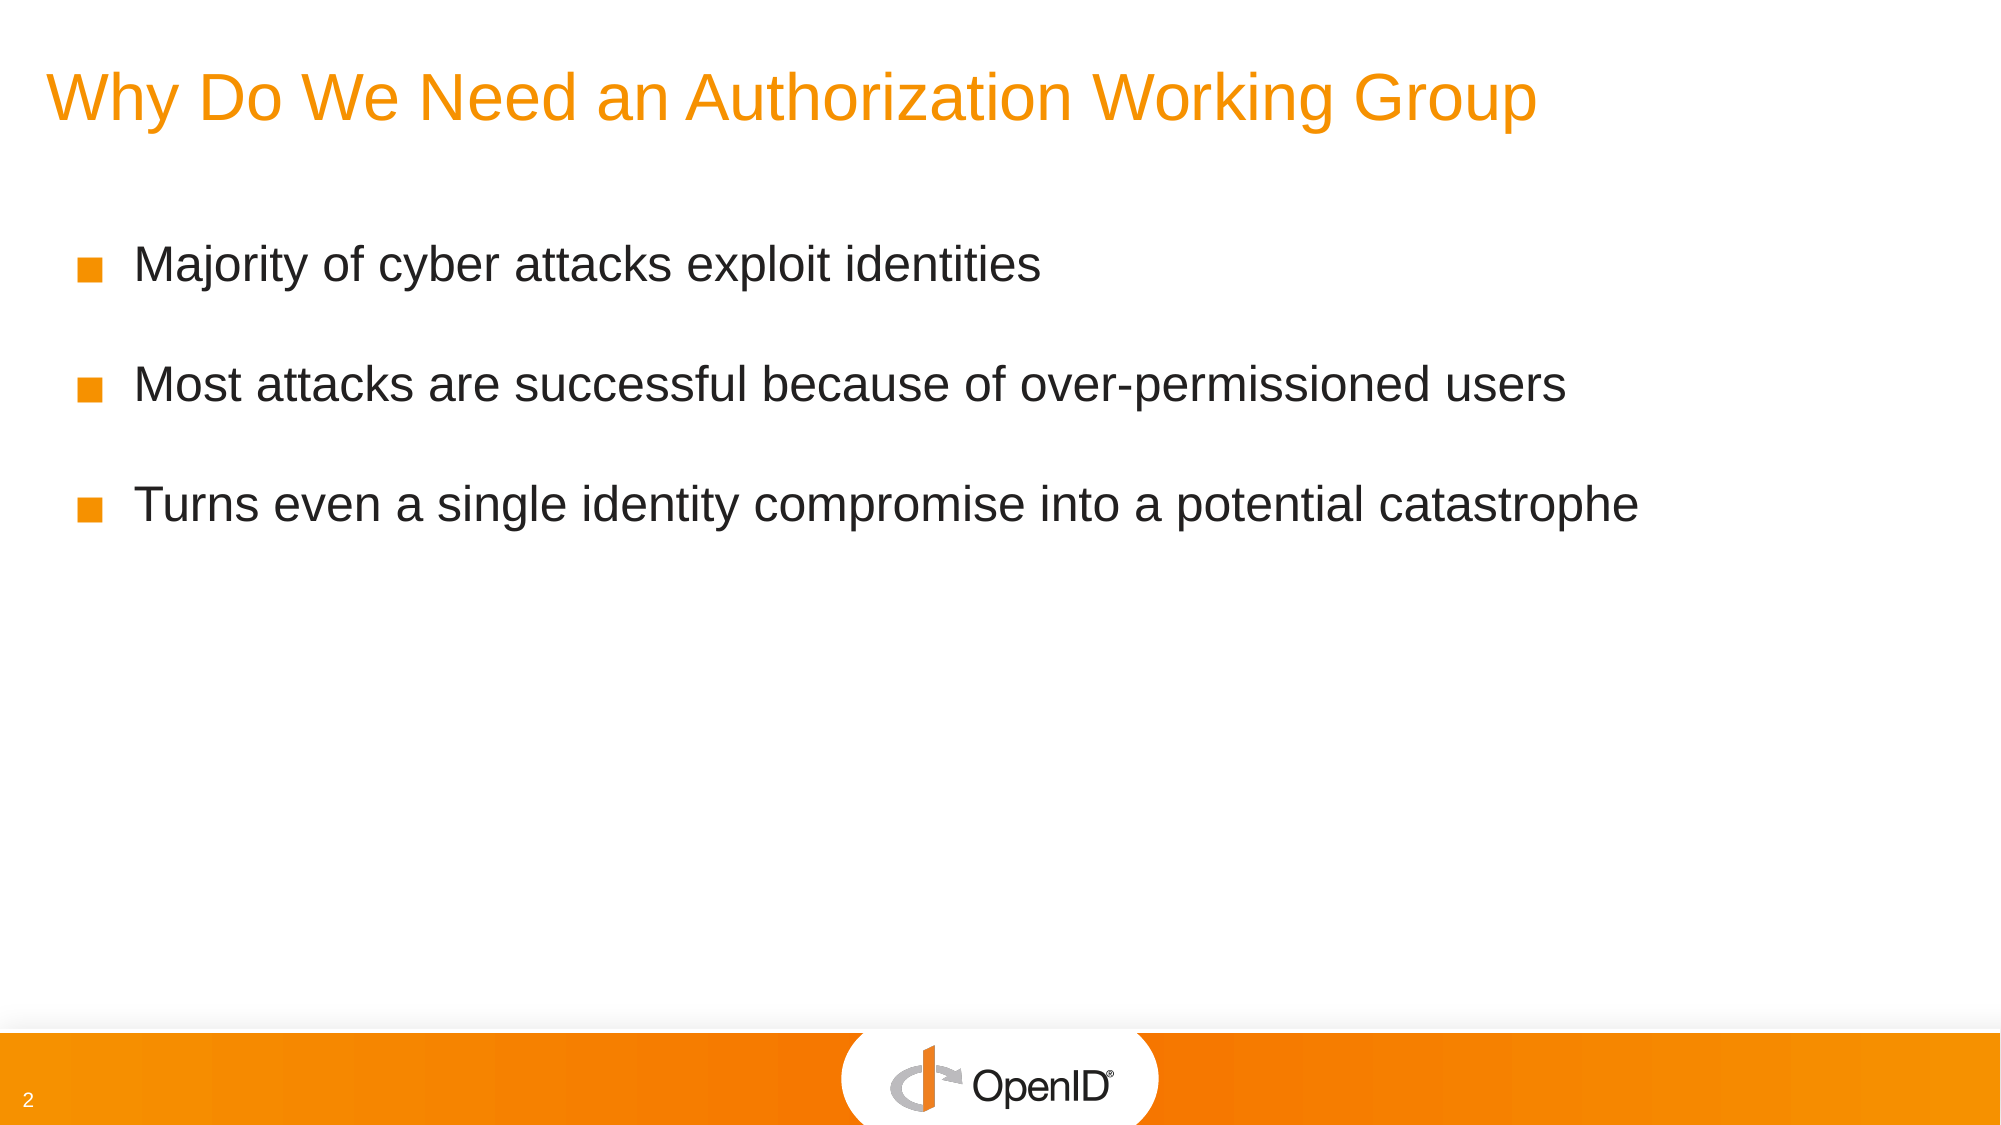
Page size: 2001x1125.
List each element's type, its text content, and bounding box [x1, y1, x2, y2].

list Majority of cyber attacks exploit identities Most attacks are successful because of over-permissioned users Turns even a single identity compromise into a potential catastrophe [46, 164, 1954, 1060]
picture [873, 1060, 1127, 1125]
title Why Do We Need an Authorization Working Group [46, 49, 1954, 142]
